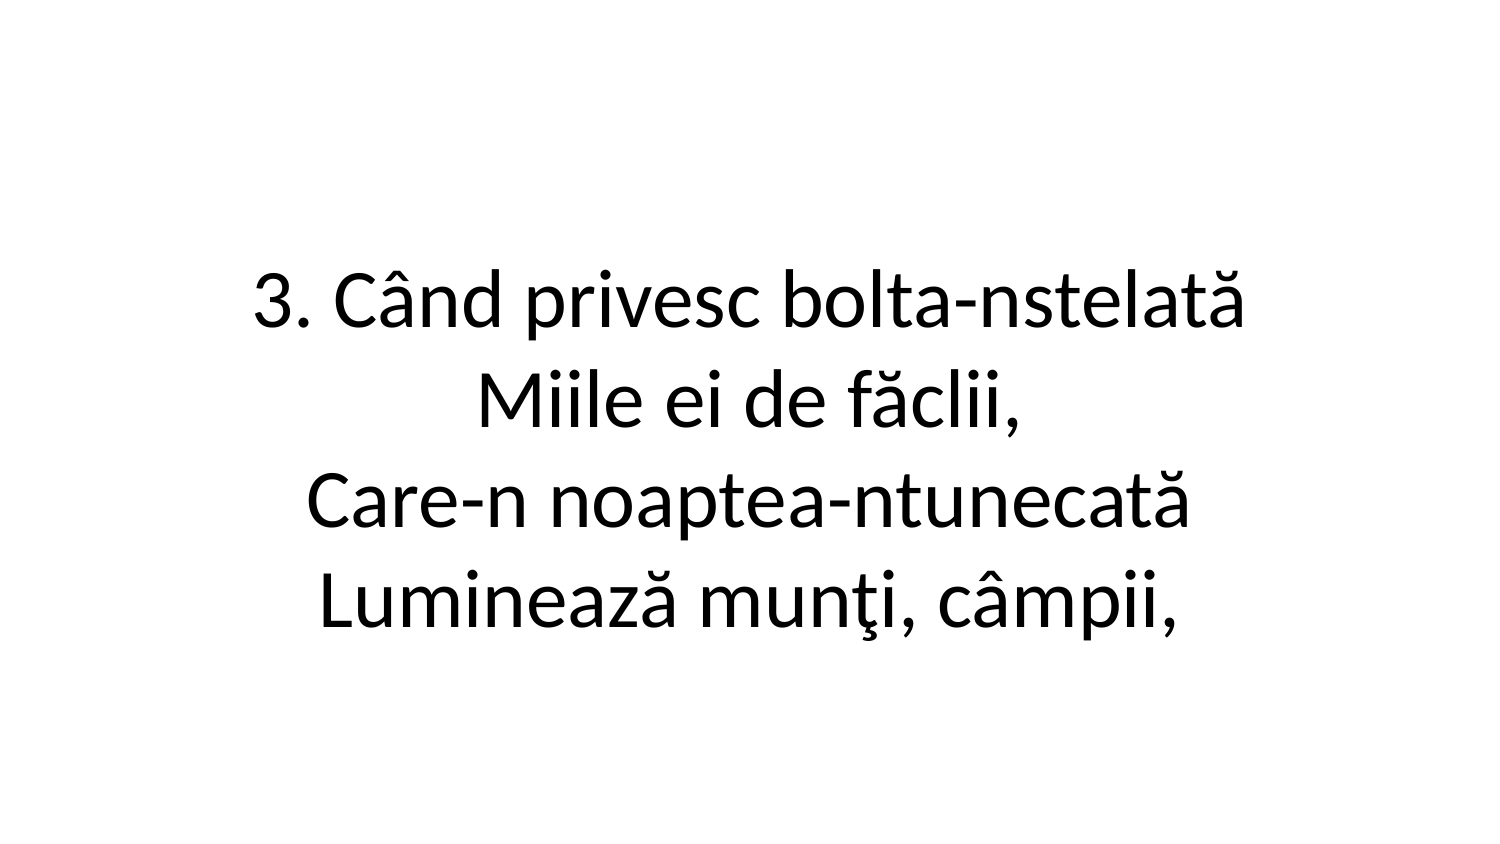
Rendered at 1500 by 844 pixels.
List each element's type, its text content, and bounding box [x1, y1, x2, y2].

text_box 3. Când privesc bolta-nstelată Miile ei de făclii, Care-n noaptea-ntunecată Luminează munţi, câmpii, [236, 192, 1264, 652]
